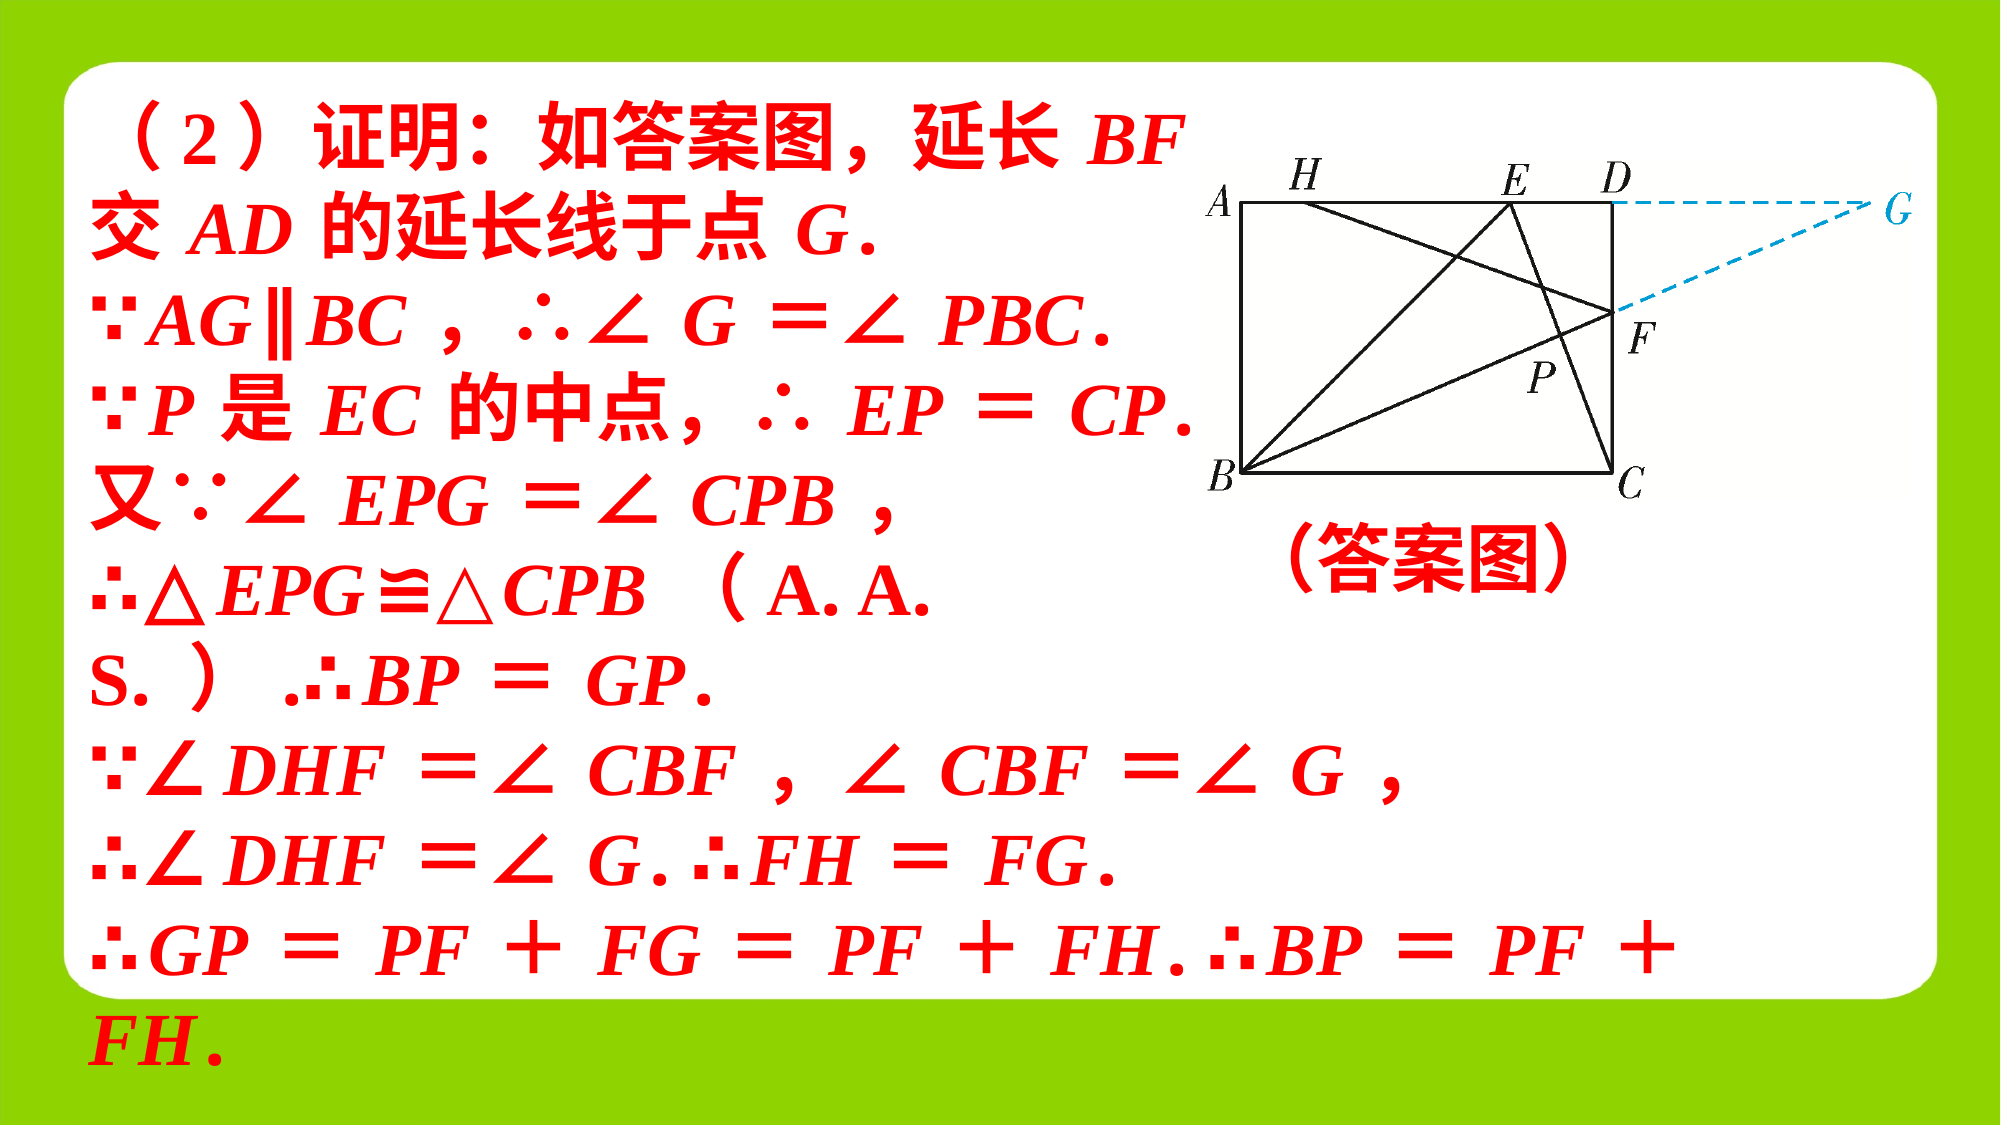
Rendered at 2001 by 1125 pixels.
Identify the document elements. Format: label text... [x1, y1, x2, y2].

picture [0, 0, 2001, 1125]
text_box （2）证明：如答案图，延长BF 交AD的延长线于点G. ∵AG∥BC，∴∠G＝∠PBC. ∵P是EC的中点，∴EP＝CP. 又∵∠EPG＝∠CPB， ∴△EPG≌△CPB（A. A. S. ）.∴BP＝GP. ∵∠DHF＝∠CBF，∠CBF＝∠G， ∴∠DHF＝∠G. ∴FH＝FG. ∴GP＝PF＋FG＝PF＋FH. ∴BP＝PF＋FH. [88, 90, 1780, 1000]
text_box （答案图） [1227, 503, 1632, 609]
